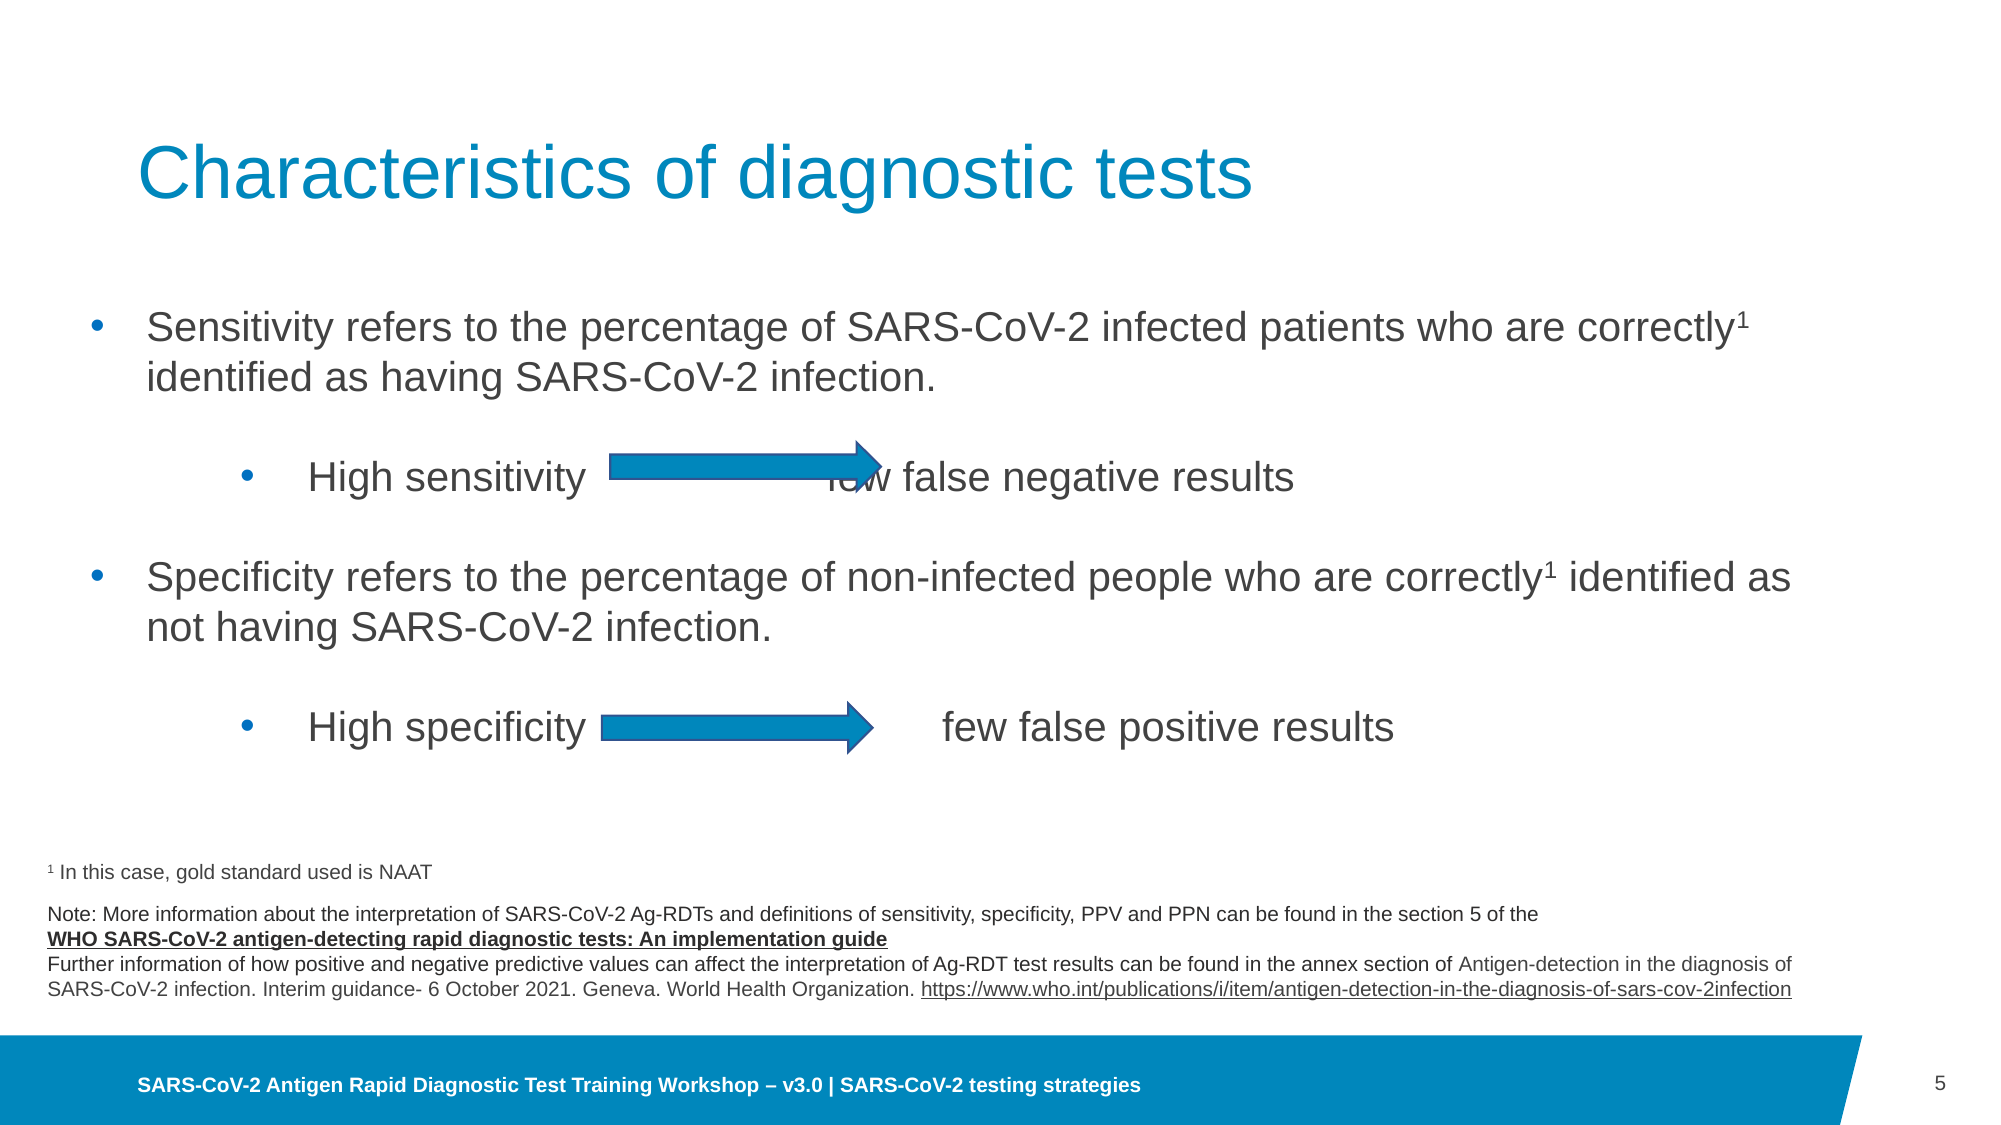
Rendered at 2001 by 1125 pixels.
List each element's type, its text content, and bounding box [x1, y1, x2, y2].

title Characteristics of diagnostic tests [137, 59, 1863, 215]
footer SARS-CoV-2 Antigen Rapid Diagnostic Test Training Workshop – v3.0 | SARS-CoV-2 testing strategies [137, 1042, 1338, 1125]
text_box Sensitivity refers to the percentage of SARS-CoV-2 infected patients who are correctly1 identified as having SARS-CoV-2 infection. High sensitivity few false negative results Specificity refers to the percentage of non-infected people who are correctly1 identified as not having SARS-CoV-2 infection. High specificity few false positive results [74, 292, 1863, 758]
text_box [610, 442, 881, 492]
text_box 1 In this case, gold standard used is NAAT [32, 850, 611, 891]
text_box [601, 703, 873, 753]
slide_number 5 [1862, 1035, 1947, 1125]
text_box Note: More information about the interpretation of SARS-CoV-2 Ag-RDTs and definitions of sensitivity, specificity, PPV and PPN can be found in the section 5 of the WHO SARS-CoV-2 antigen-detecting rapid diagnostic tests: An implementation guide Further information of how positive and negative predictive values can affect the interpretation of Ag-RDT test results can be found in the annex section of Antigen-detection in the diagnosis of SARS-CoV-2 infection. Interim guidance- 6 October 2021. Geneva. World Health Organization. https://www.who.int/publications/i/item/antigen-detection-in-the-diagnosis-of-sars-cov-2infection [32, 892, 1863, 1033]
